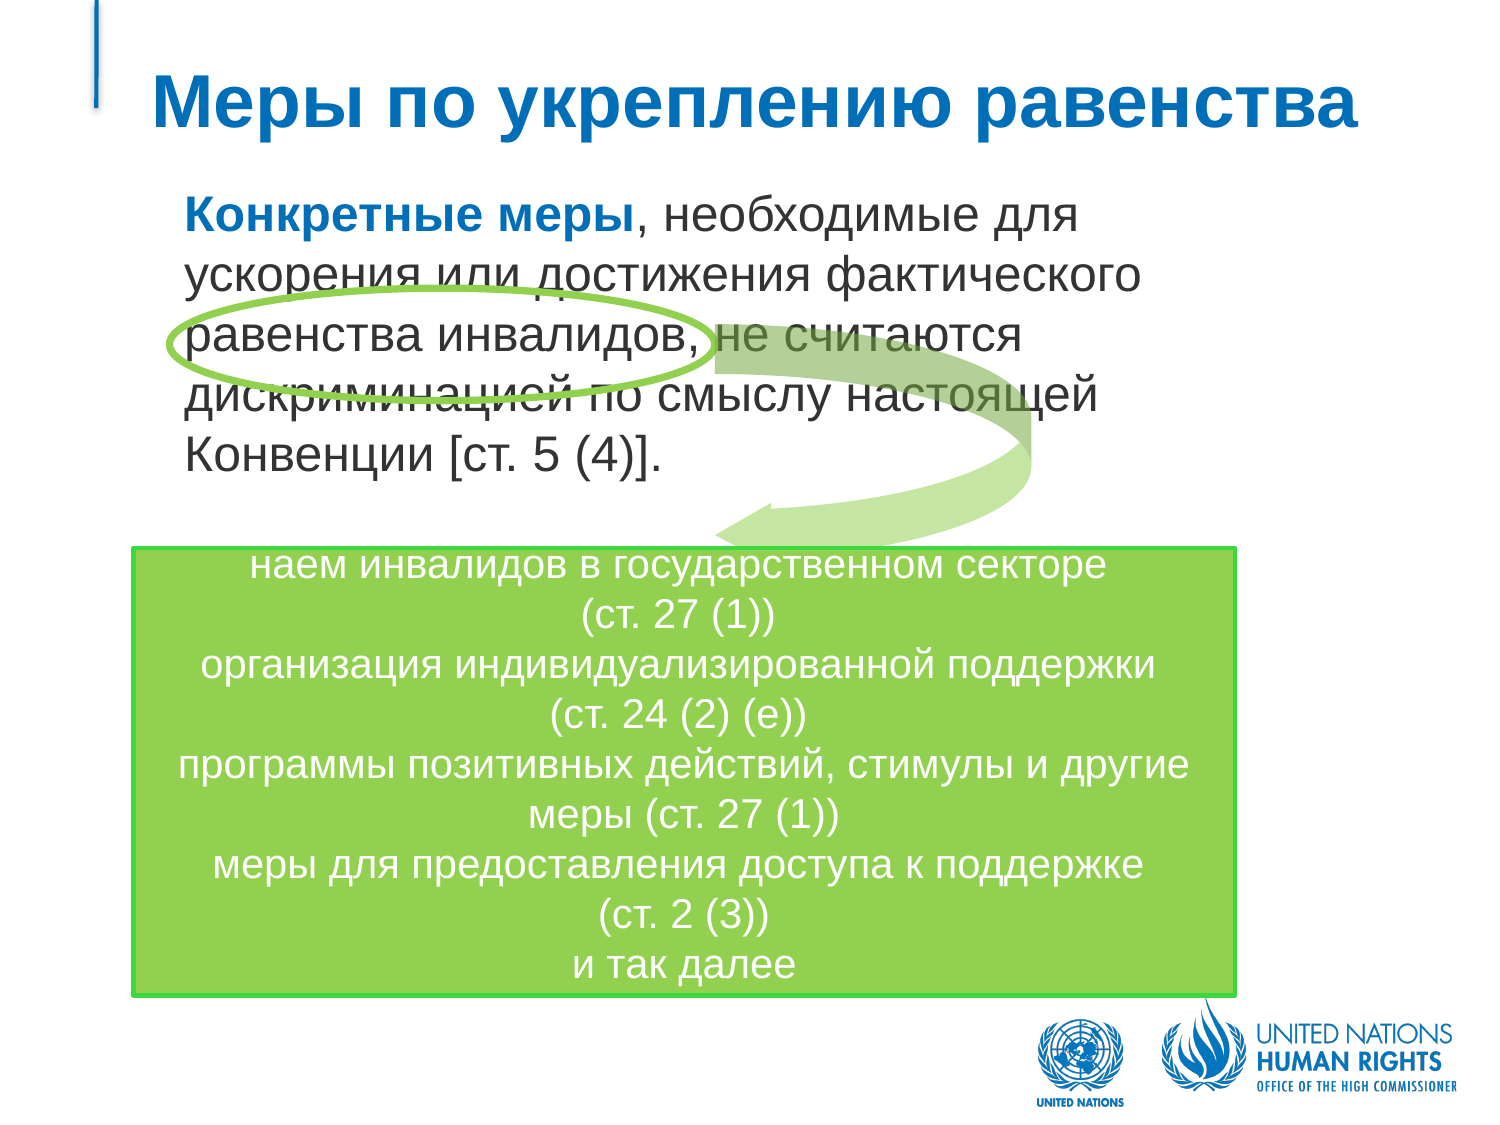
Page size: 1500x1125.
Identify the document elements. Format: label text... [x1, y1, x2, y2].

picture [1037, 990, 1457, 1107]
text_box [167, 286, 712, 403]
text_box [712, 322, 1034, 546]
text_box наем инвалидов в государственном секторе (ст. 27 (1)) организация индивидуализированной поддержки (ст. 24 (2) (e)) программы позитивных действий, стимулы и другие меры (ст. 27 (1)) меры для предоставления доступа к поддержке (ст. 2 (3)) и так далее [131, 546, 1237, 998]
title Меры по укреплению равенства [39, 45, 1471, 168]
text_box Конкретные меры, необходимые для ускорения или достижения фактического равенства инвалидов, не считаются дискриминацией по смыслу настоящей Конвенции [ст. 5 (4)]. [169, 174, 1327, 843]
